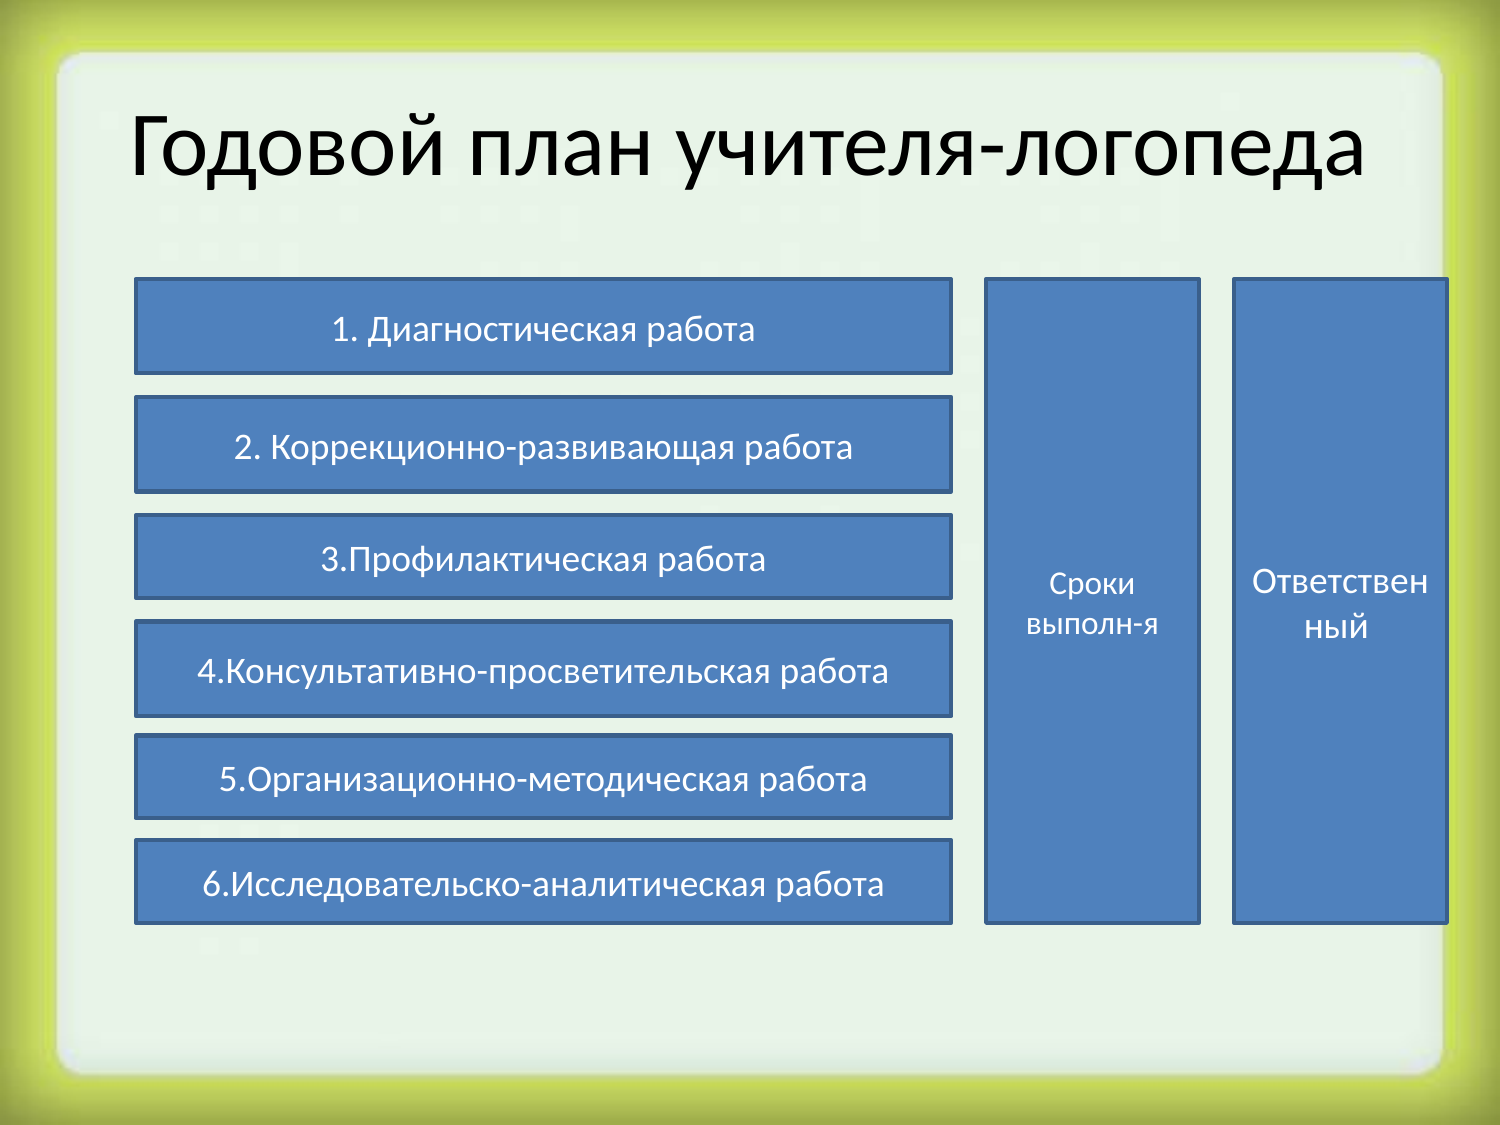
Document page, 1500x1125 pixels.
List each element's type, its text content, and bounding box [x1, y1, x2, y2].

picture [0, 0, 1500, 1125]
text_box Ответственный [1232, 277, 1449, 925]
text_box 5.Организационно-методическая работа [134, 733, 953, 820]
text_box 2. Коррекционно-развивающая работа [134, 395, 953, 494]
text_box Сроки выполн-я [984, 277, 1201, 925]
text_box 3.Профилактическая работа [134, 513, 953, 600]
title Годовой план учителя-логопеда [75, 45, 1425, 233]
text_box 6.Исследовательско-аналитическая работа [134, 838, 953, 925]
text_box 1. Диагностическая работа [134, 277, 953, 375]
text_box 4.Консультативно-просветительская работа [134, 619, 953, 718]
